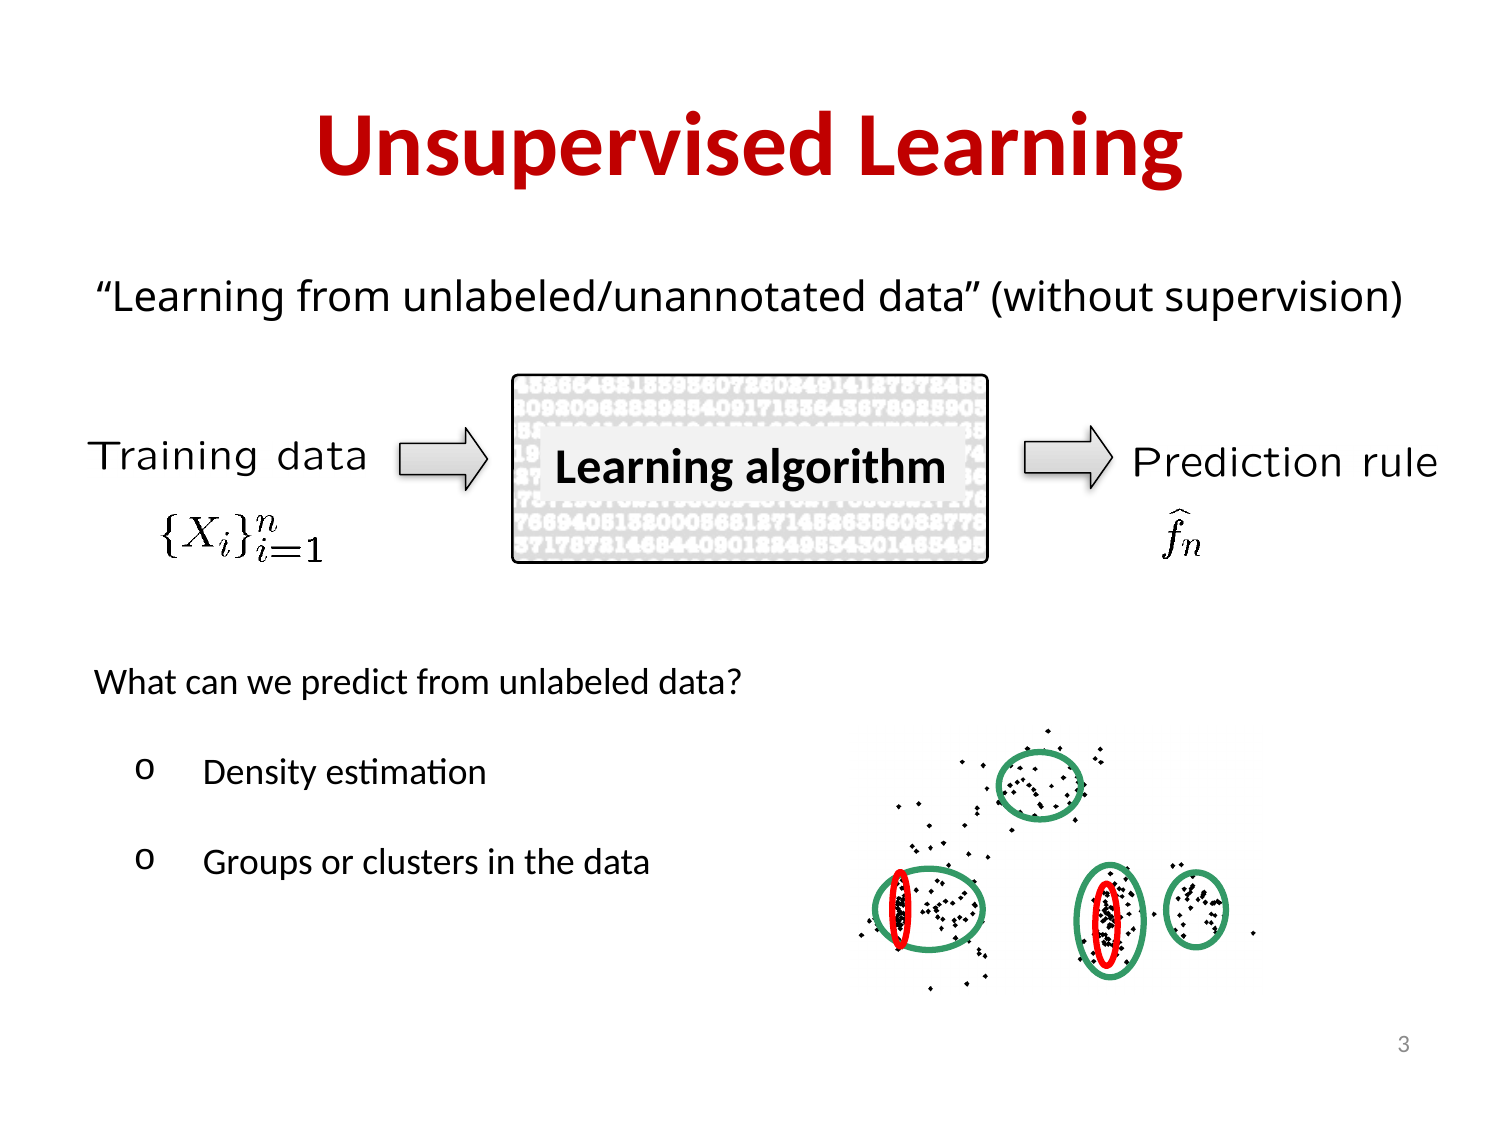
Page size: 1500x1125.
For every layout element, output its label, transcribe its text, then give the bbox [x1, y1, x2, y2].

text_box What can we predict from unlabeled data? Density estimation Groups or clusters in the data [79, 649, 759, 935]
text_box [874, 751, 1227, 978]
picture [849, 724, 1263, 995]
slide_number 3 [1074, 1012, 1425, 1073]
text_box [891, 871, 1118, 967]
title Unsupervised Learning [75, 45, 1425, 233]
list “Learning from unlabeled/unannotated data” (without supervision) [75, 262, 1425, 1005]
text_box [87, 374, 1438, 563]
